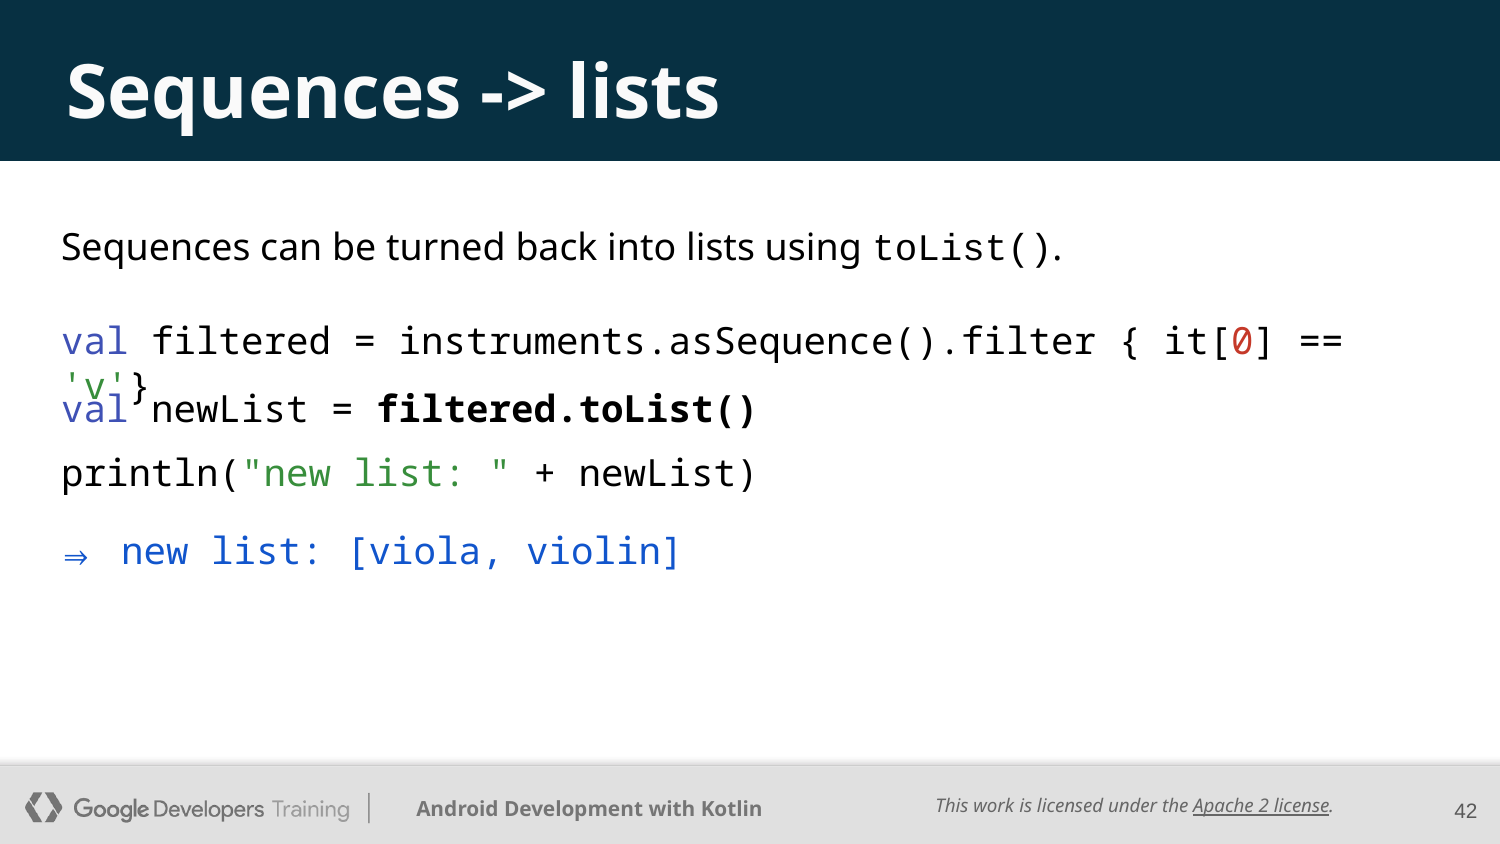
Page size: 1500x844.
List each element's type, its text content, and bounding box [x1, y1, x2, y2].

title Sequences -> lists [51, 28, 1449, 122]
text_box ⇒ new list: [viola, violin] [38, 511, 1394, 596]
text_box println("new list: " + newList) [45, 434, 1062, 499]
text_box val newList = filtered.toList() [45, 369, 1293, 435]
list Sequences can be turned back into lists using toList(). [46, 201, 1424, 296]
picture [0, 161, 1500, 844]
slide_number ‹#› [1402, 777, 1493, 842]
text_box val filtered = instruments.asSequence().filter { it[0] == 'v'} [46, 302, 1432, 367]
